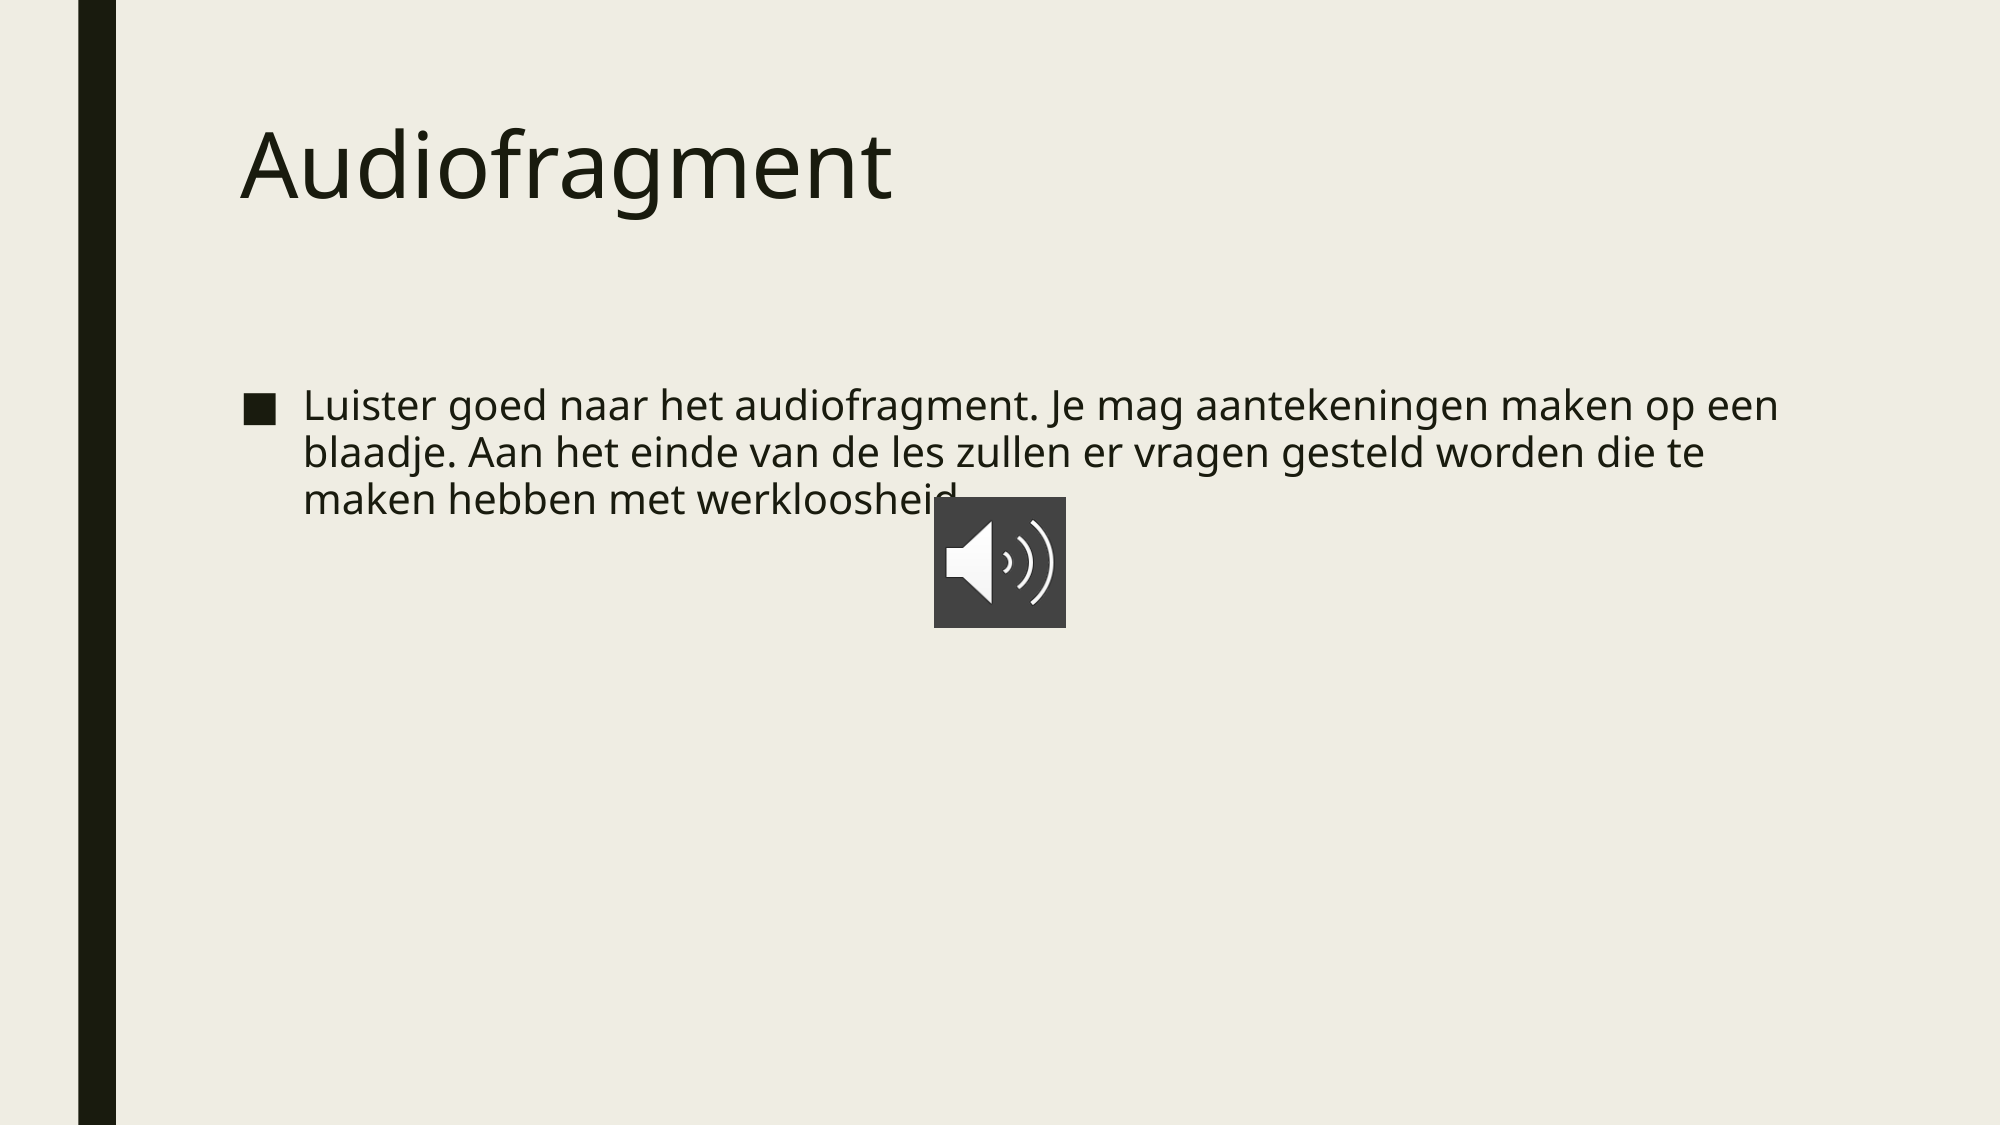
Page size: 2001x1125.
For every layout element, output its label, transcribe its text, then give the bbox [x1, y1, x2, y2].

title Audiofragment [225, 112, 1800, 357]
list Luister goed naar het audiofragment. Je mag aantekeningen maken op een blaadje. Aan het einde van de les zullen er vragen gesteld worden die te maken hebben met werkloosheid. [225, 375, 1800, 963]
picture [933, 495, 1067, 630]
